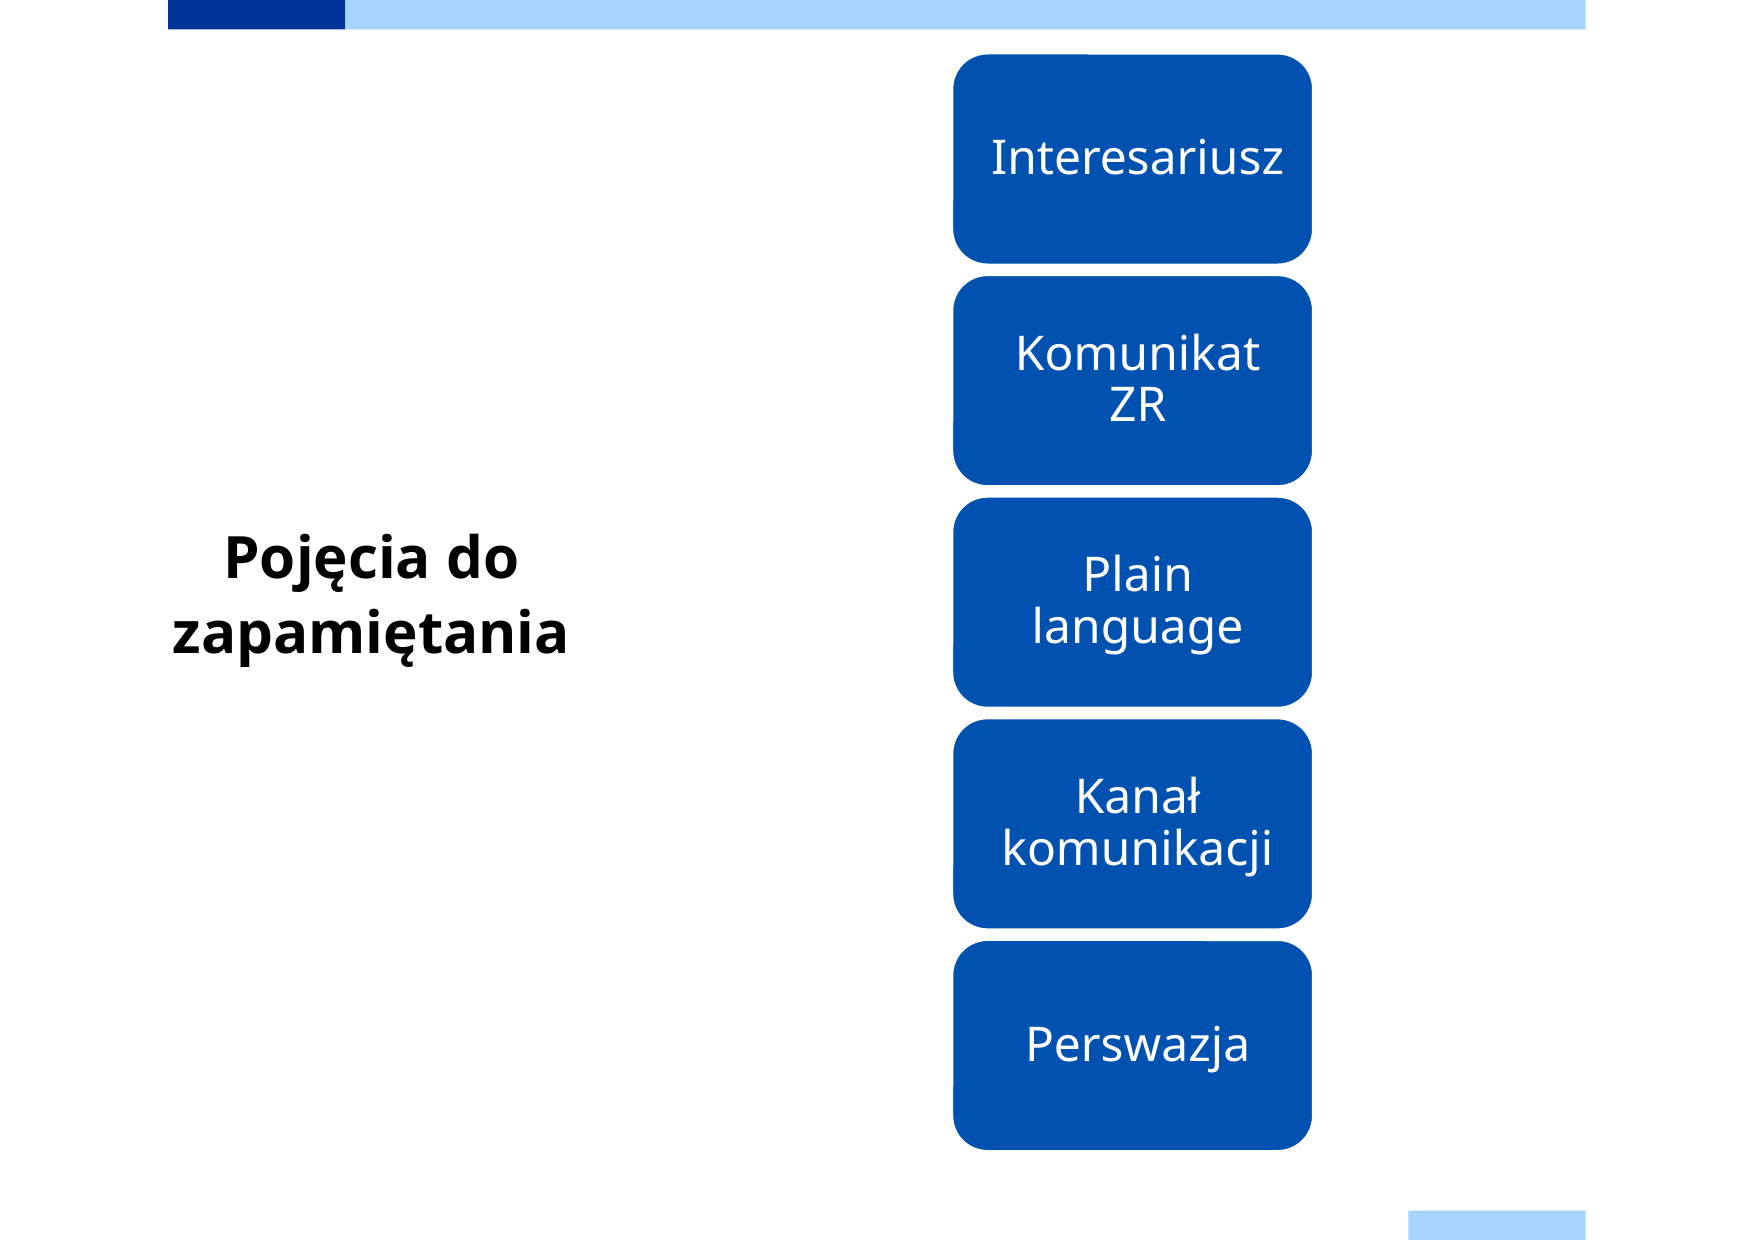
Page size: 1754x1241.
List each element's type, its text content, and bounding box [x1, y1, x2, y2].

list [631, 52, 1634, 1152]
title Pojęcia do zapamiętania [111, 269, 631, 672]
